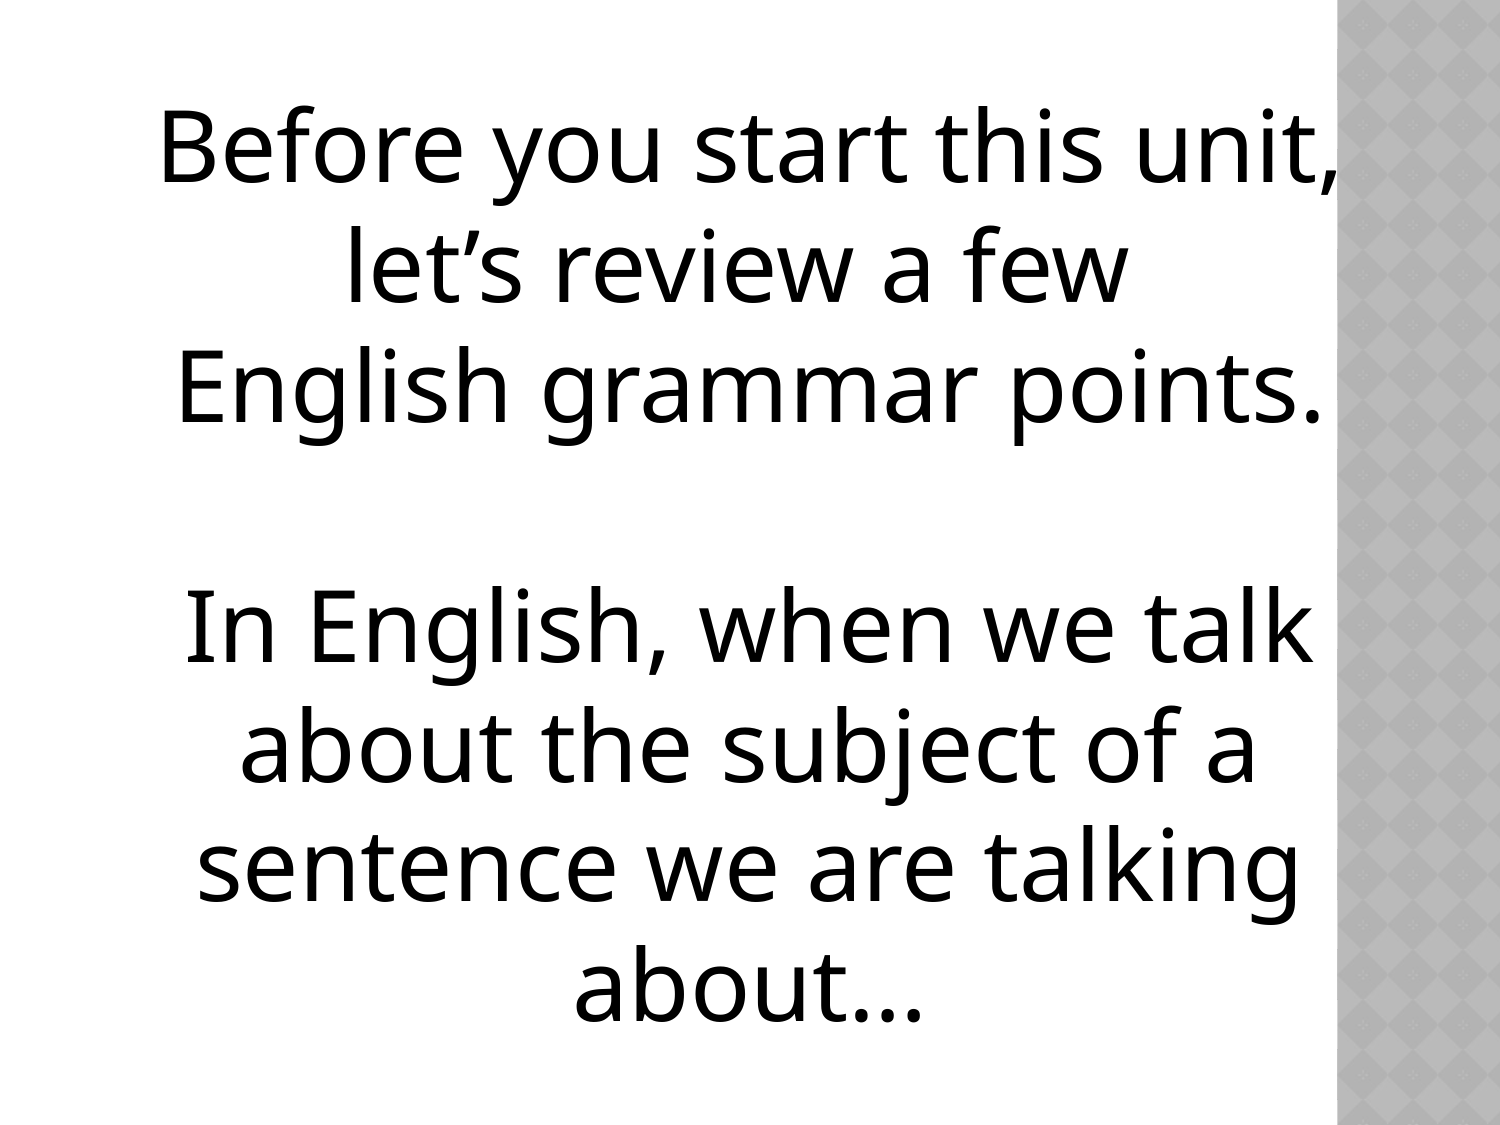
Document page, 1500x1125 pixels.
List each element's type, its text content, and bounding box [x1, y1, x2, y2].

text_box Before you start this unit, let’s review a few English grammar points. In English, when we talk about the subject of a sentence we are talking about… [87, 74, 1413, 1050]
